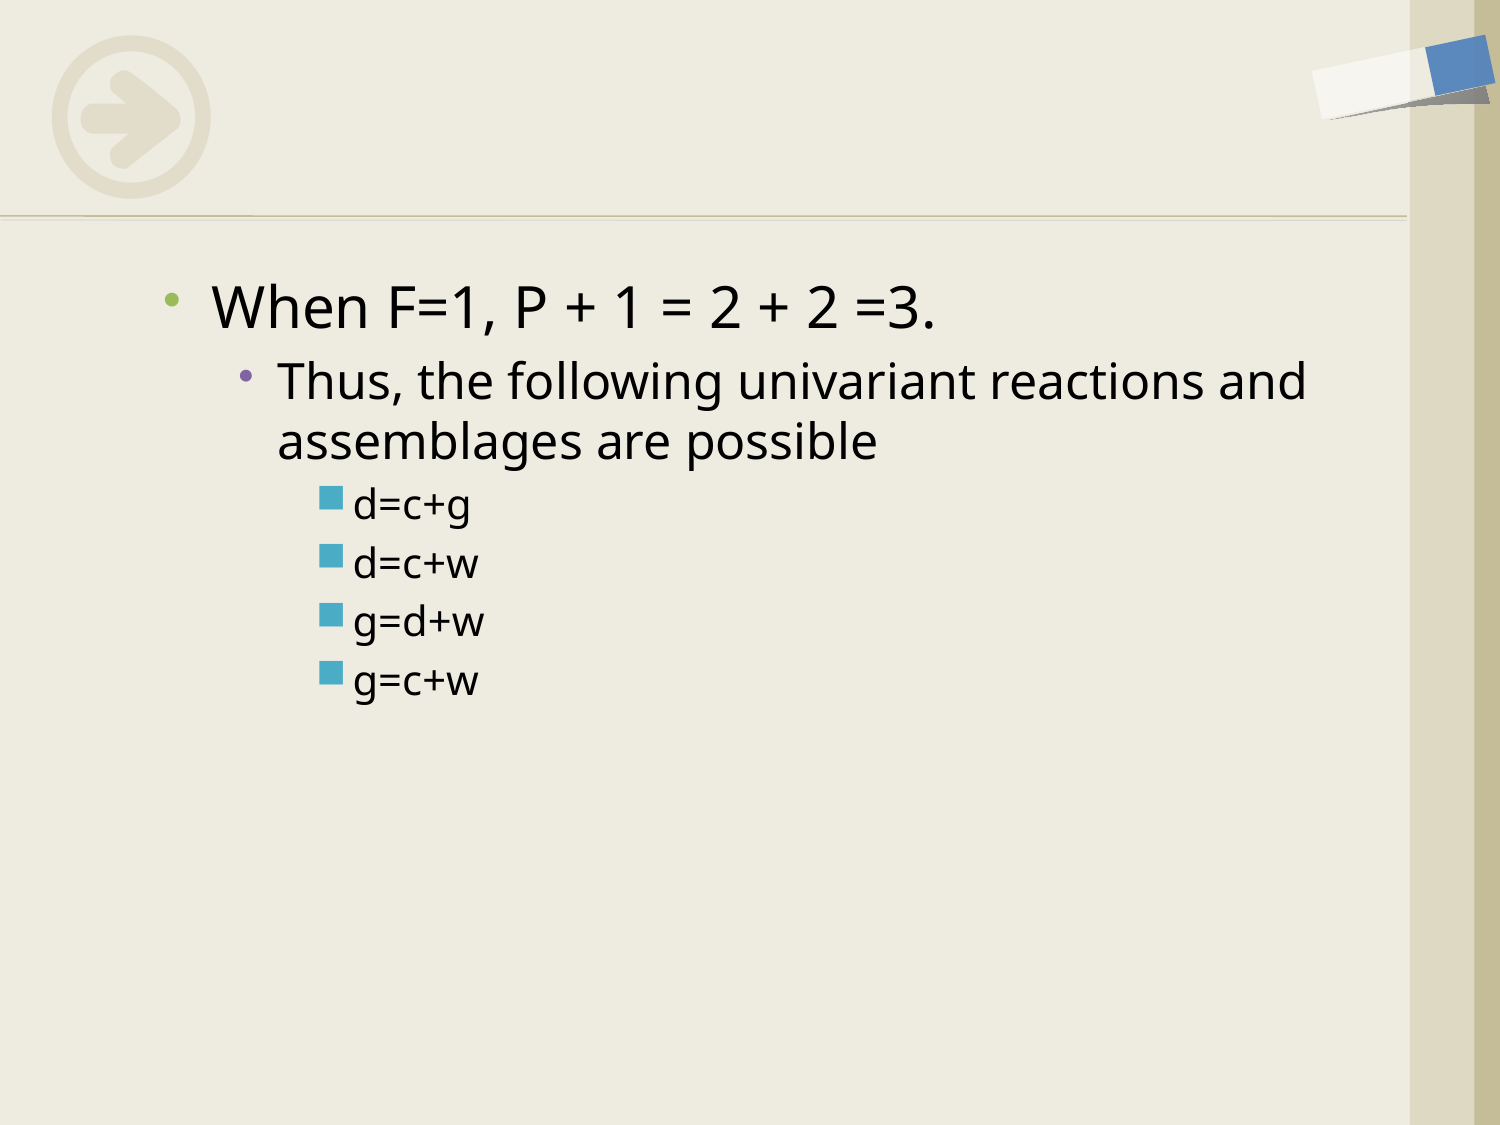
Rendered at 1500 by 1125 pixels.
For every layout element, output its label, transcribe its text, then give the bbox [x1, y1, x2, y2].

list When F=1, P + 1 = 2 + 2 =3. Thus, the following univariant reactions and assemblages are possible d=c+g d=c+w g=d+w g=c+w [75, 262, 1406, 1005]
